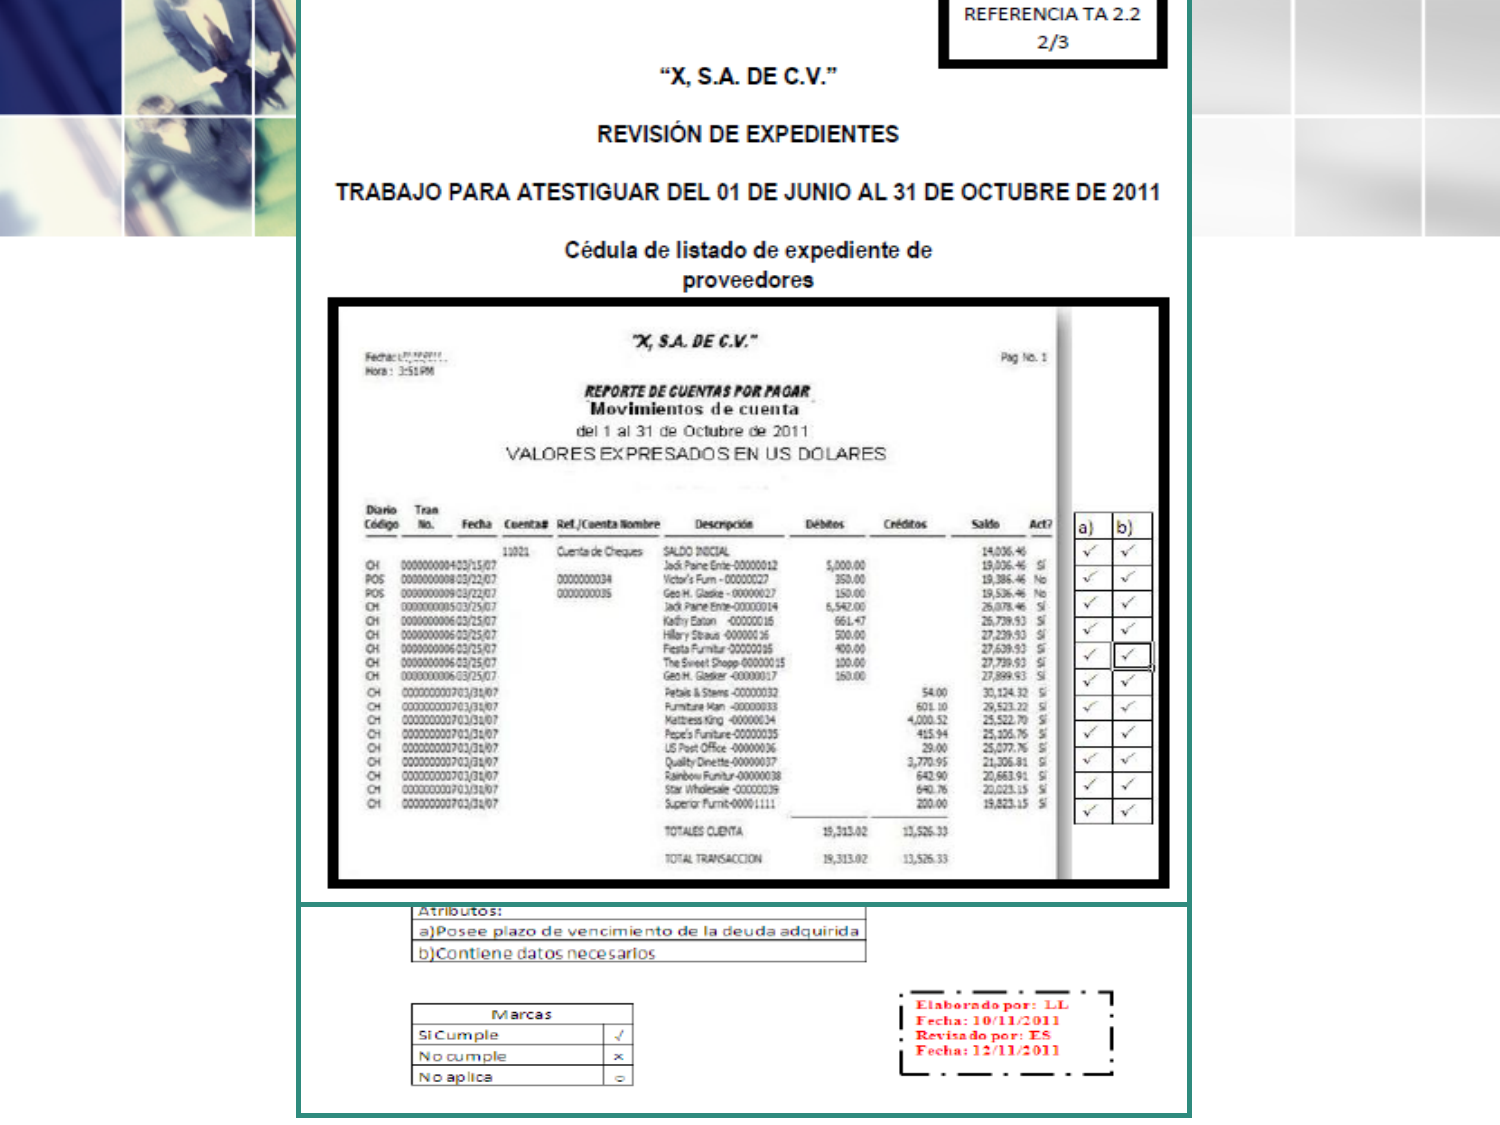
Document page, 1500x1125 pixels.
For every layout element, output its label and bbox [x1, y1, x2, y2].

picture [300, 0, 1188, 1114]
picture [0, 0, 296, 238]
picture [1192, 0, 1500, 238]
